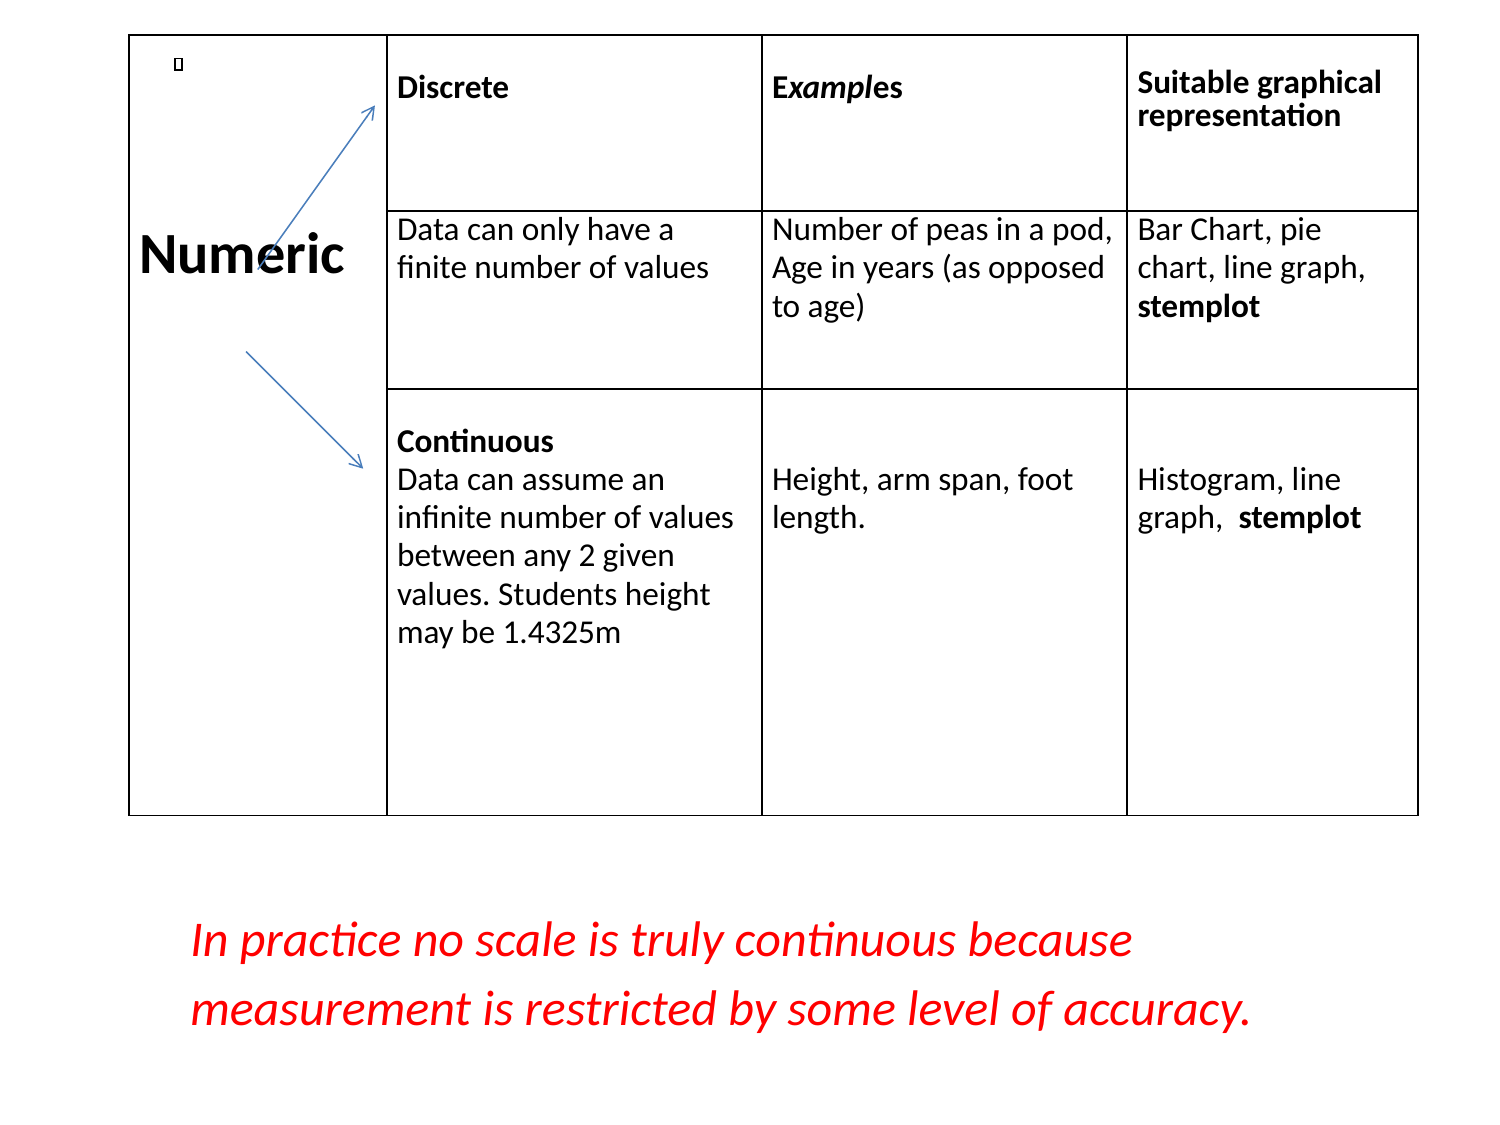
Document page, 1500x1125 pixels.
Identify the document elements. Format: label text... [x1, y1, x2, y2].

table_header Discrete [388, 36, 761, 210]
table_cell Height, arm span, foot length. [763, 390, 1126, 815]
table_cell Continuous Data can assume an infinite number of values between any 2 given values. Students height may be 1.4325m [388, 390, 761, 815]
table_cell Bar Chart, pie chart, line graph, stemplot [1128, 212, 1417, 388]
table_header Numeric [130, 36, 386, 815]
table_cell Data can only have a finite number of values [388, 212, 761, 388]
table_cell Histogram, line graph, stemplot [1128, 390, 1417, 815]
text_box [234, 128, 399, 247]
table_cell Number of peas in a pod, Age in years (as opposed to age) [763, 212, 1126, 388]
text_box In practice no scale is truly continuous because measurement is restricted by some level of accuracy. [175, 890, 1372, 1044]
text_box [245, 351, 364, 469]
table_header Examples [763, 36, 1126, 210]
table_header Suitable graphical representation [1128, 36, 1417, 210]
text_box [174, 58, 183, 71]
